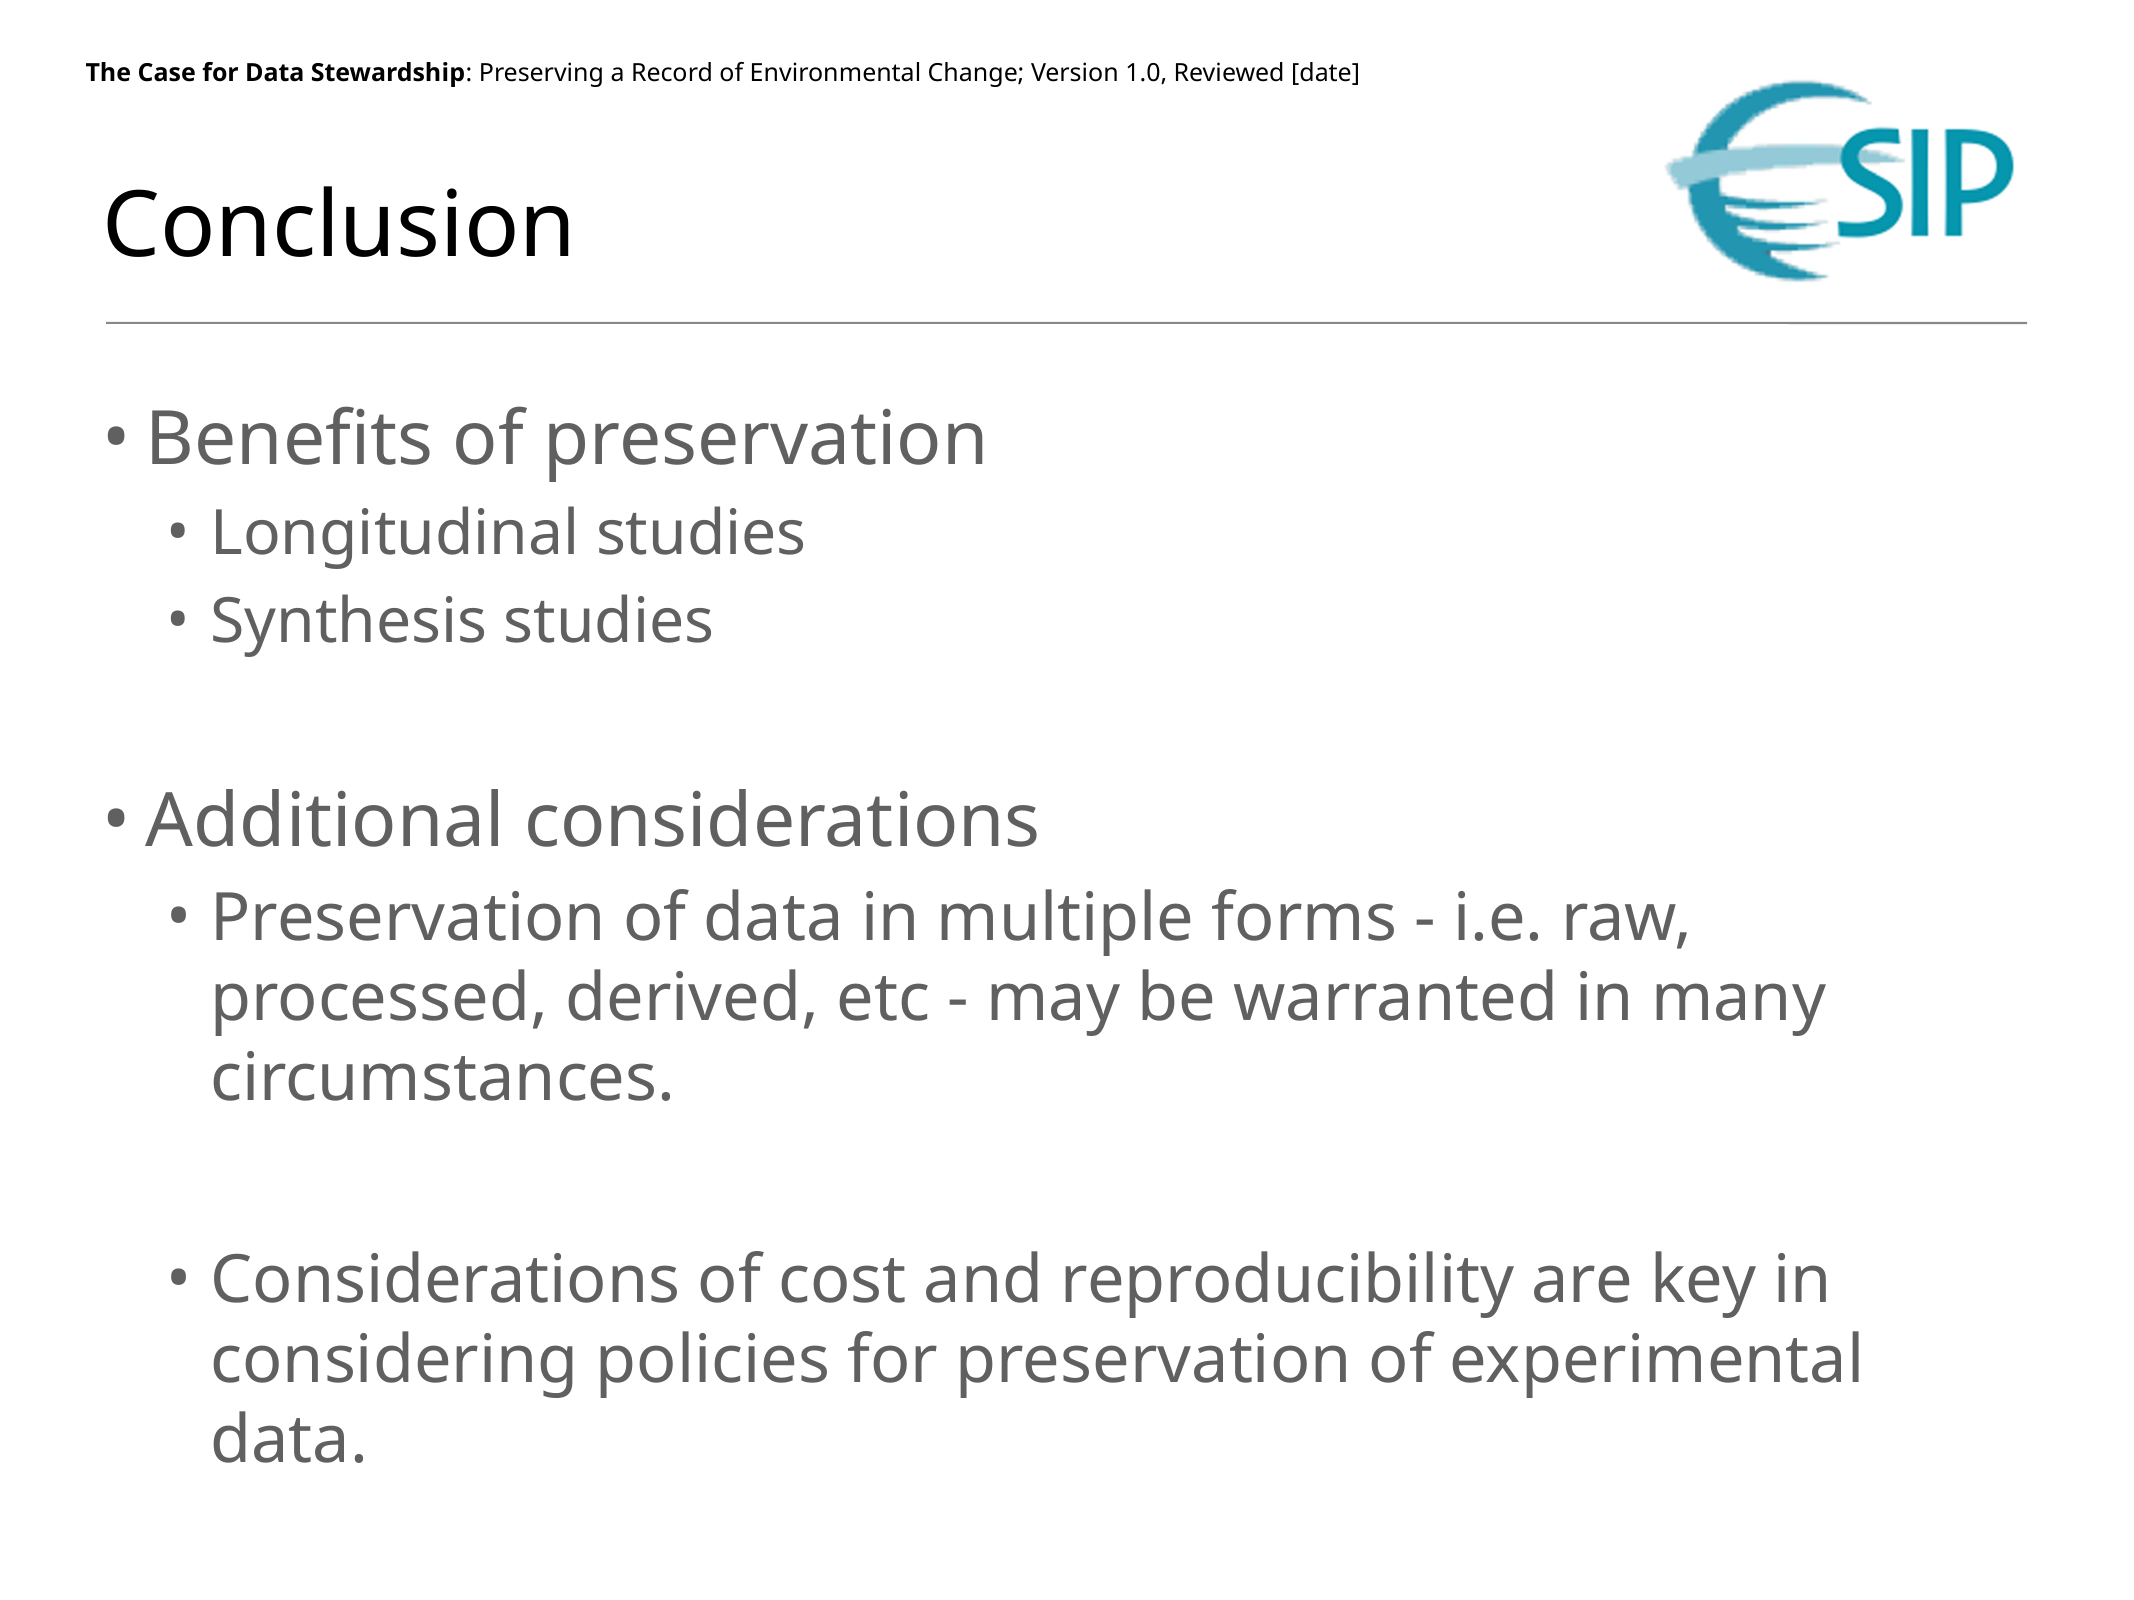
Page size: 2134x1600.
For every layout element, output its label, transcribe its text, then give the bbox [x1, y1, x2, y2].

list Benefits of preservation Longitudinal studies Synthesis studies Additional considerations Preservation of data in multiple forms - i.e. raw, processed, derived, etc - may be warranted in many circumstances. Considerations of cost and reproducibility are key in considering policies for preservation of experimental data. [93, 380, 2040, 1459]
title Conclusion [93, 53, 2040, 284]
